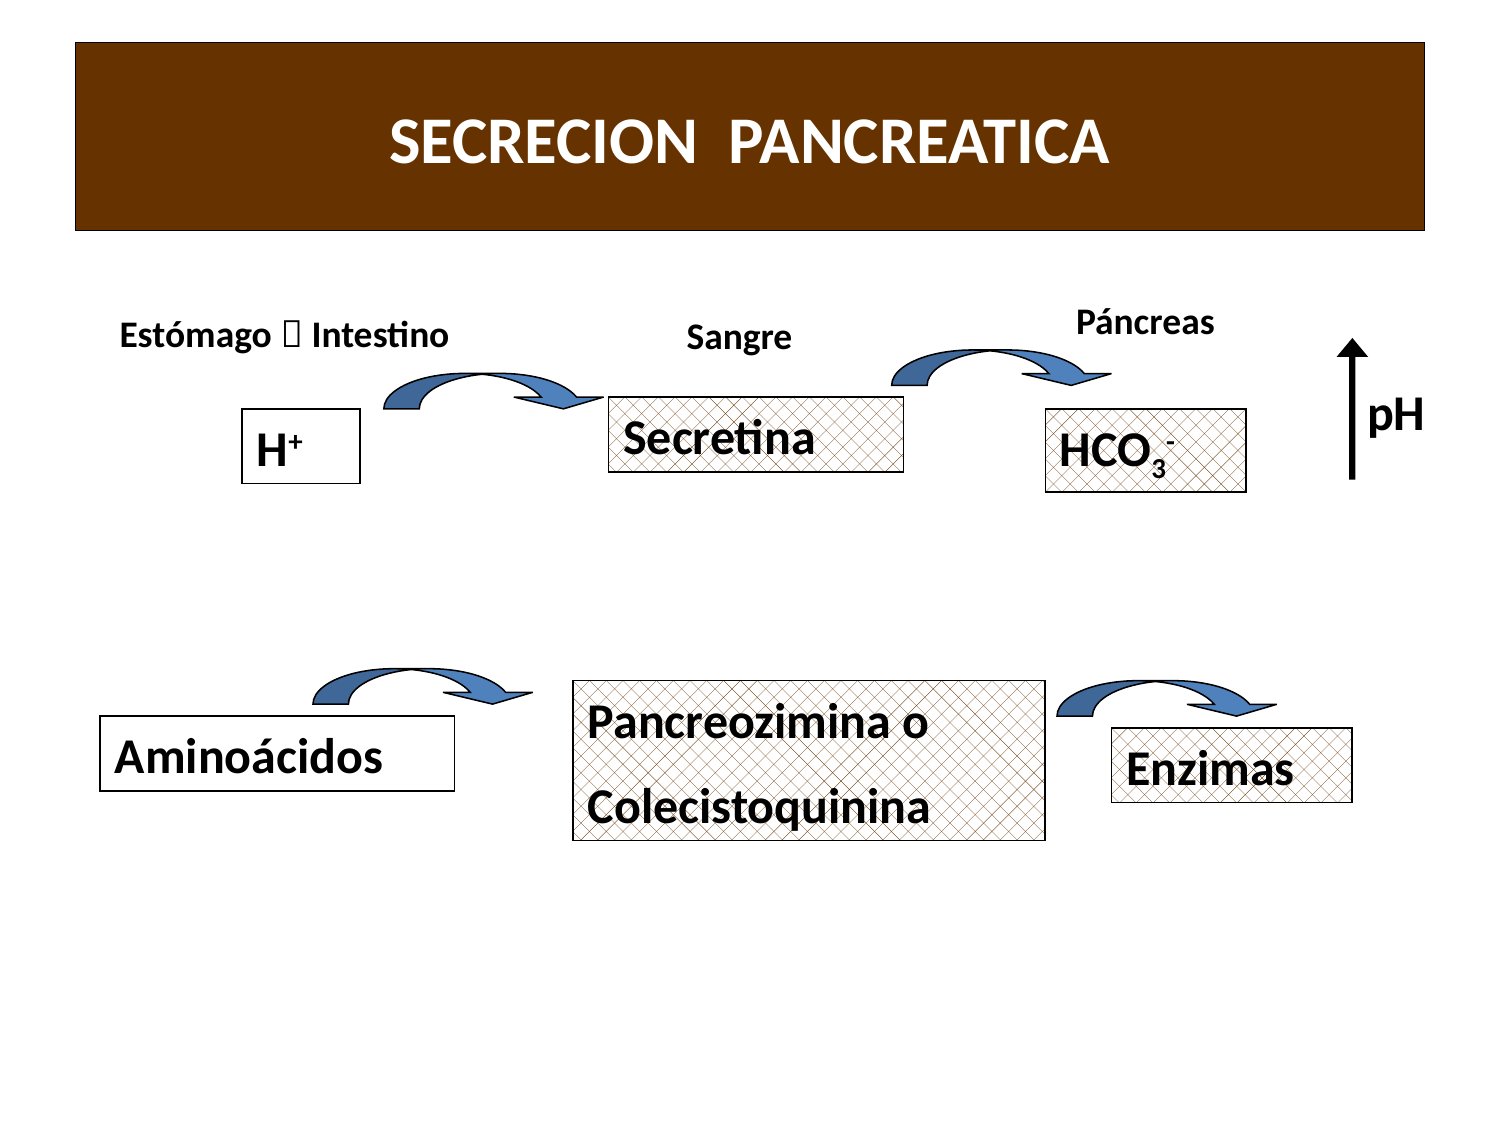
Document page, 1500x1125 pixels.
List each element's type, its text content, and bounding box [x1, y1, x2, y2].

text_box Aminoácidos [100, 716, 455, 791]
text_box Pancreozimina o Colecistoquinina [572, 680, 1046, 841]
text_box [312, 668, 533, 705]
text_box Enzimas [1111, 727, 1353, 803]
text_box [1057, 680, 1277, 717]
title SECRECION PANCREATICA [75, 42, 1425, 231]
text_box HCO3- [1045, 408, 1247, 492]
text_box Secretina [608, 397, 904, 472]
text_box [383, 373, 604, 409]
text_box pH [1352, 373, 1459, 449]
text_box [1342, 337, 1363, 373]
text_box Sangre [671, 304, 808, 365]
text_box H+ [242, 408, 361, 484]
text_box [891, 349, 1112, 386]
list [75, 262, 1425, 1005]
text_box Estómago  Intestino [104, 303, 465, 363]
text_box Páncreas [1061, 289, 1231, 349]
